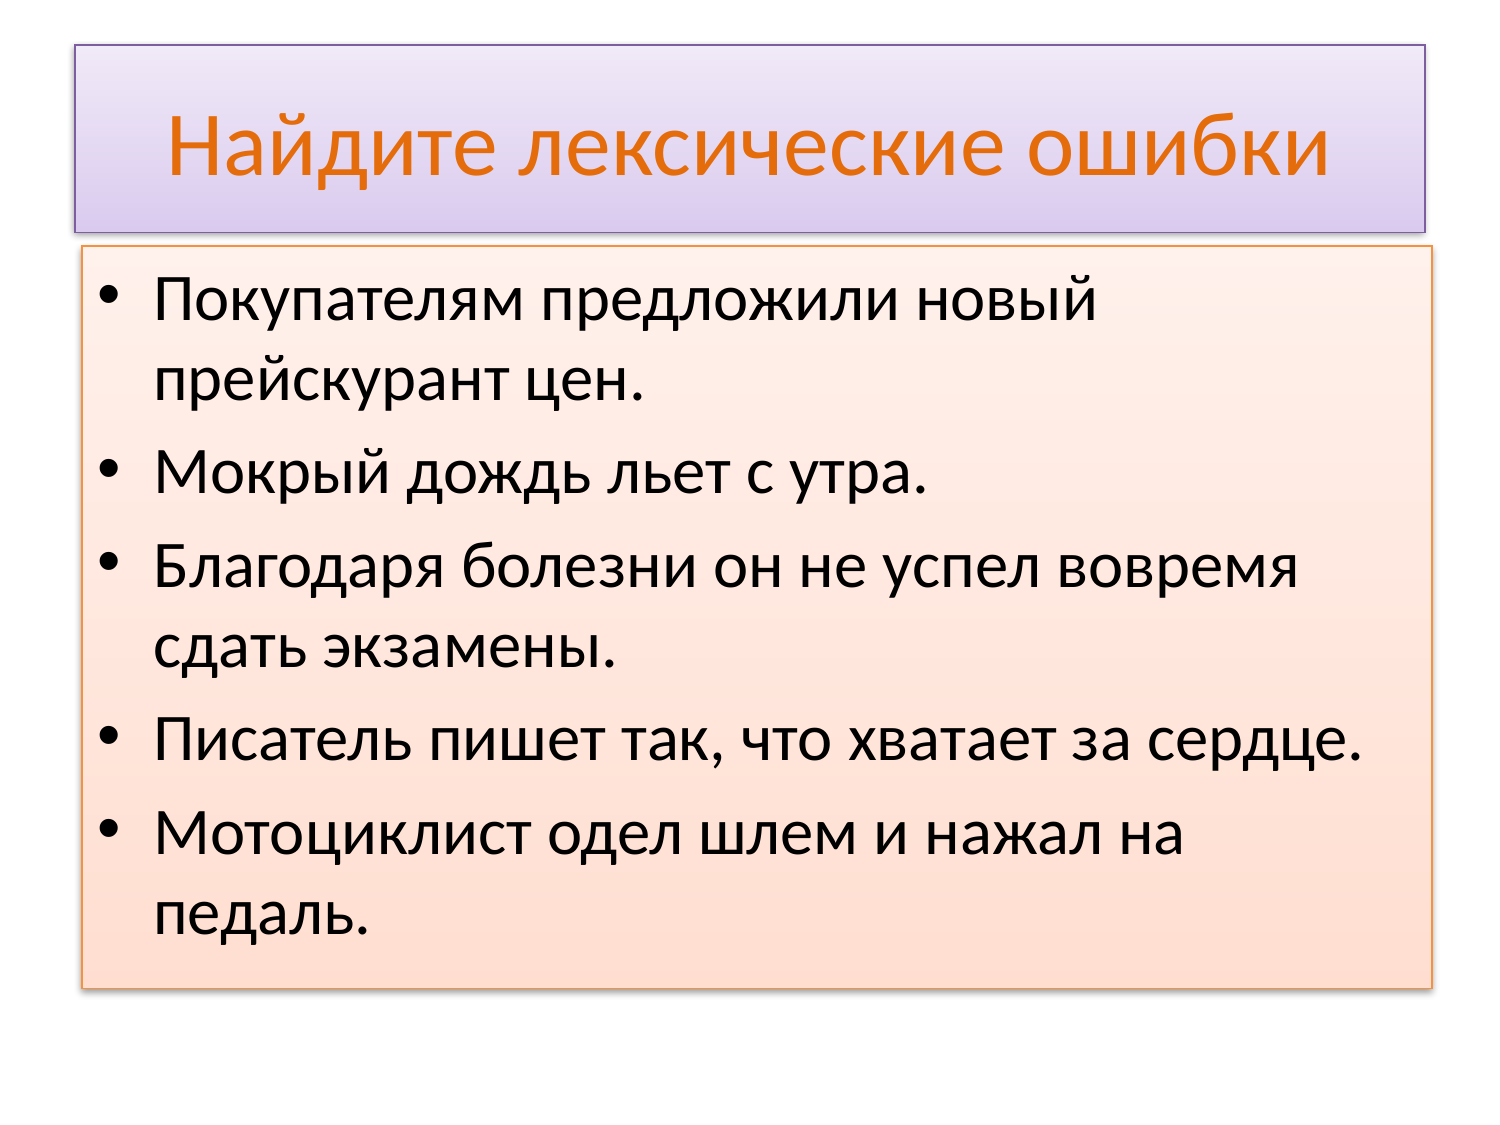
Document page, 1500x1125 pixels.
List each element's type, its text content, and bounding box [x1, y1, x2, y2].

title Найдите лексические ошибки [74, 44, 1426, 233]
list Покупателям предложили новый прейскурант цен. Мокрый дождь льет с утра. Благодаря болезни он не успел вовремя сдать экзамены. Писатель пишет так, что хватает за сердце. Мотоциклист одел шлем и нажал на педаль. [81, 245, 1433, 989]
